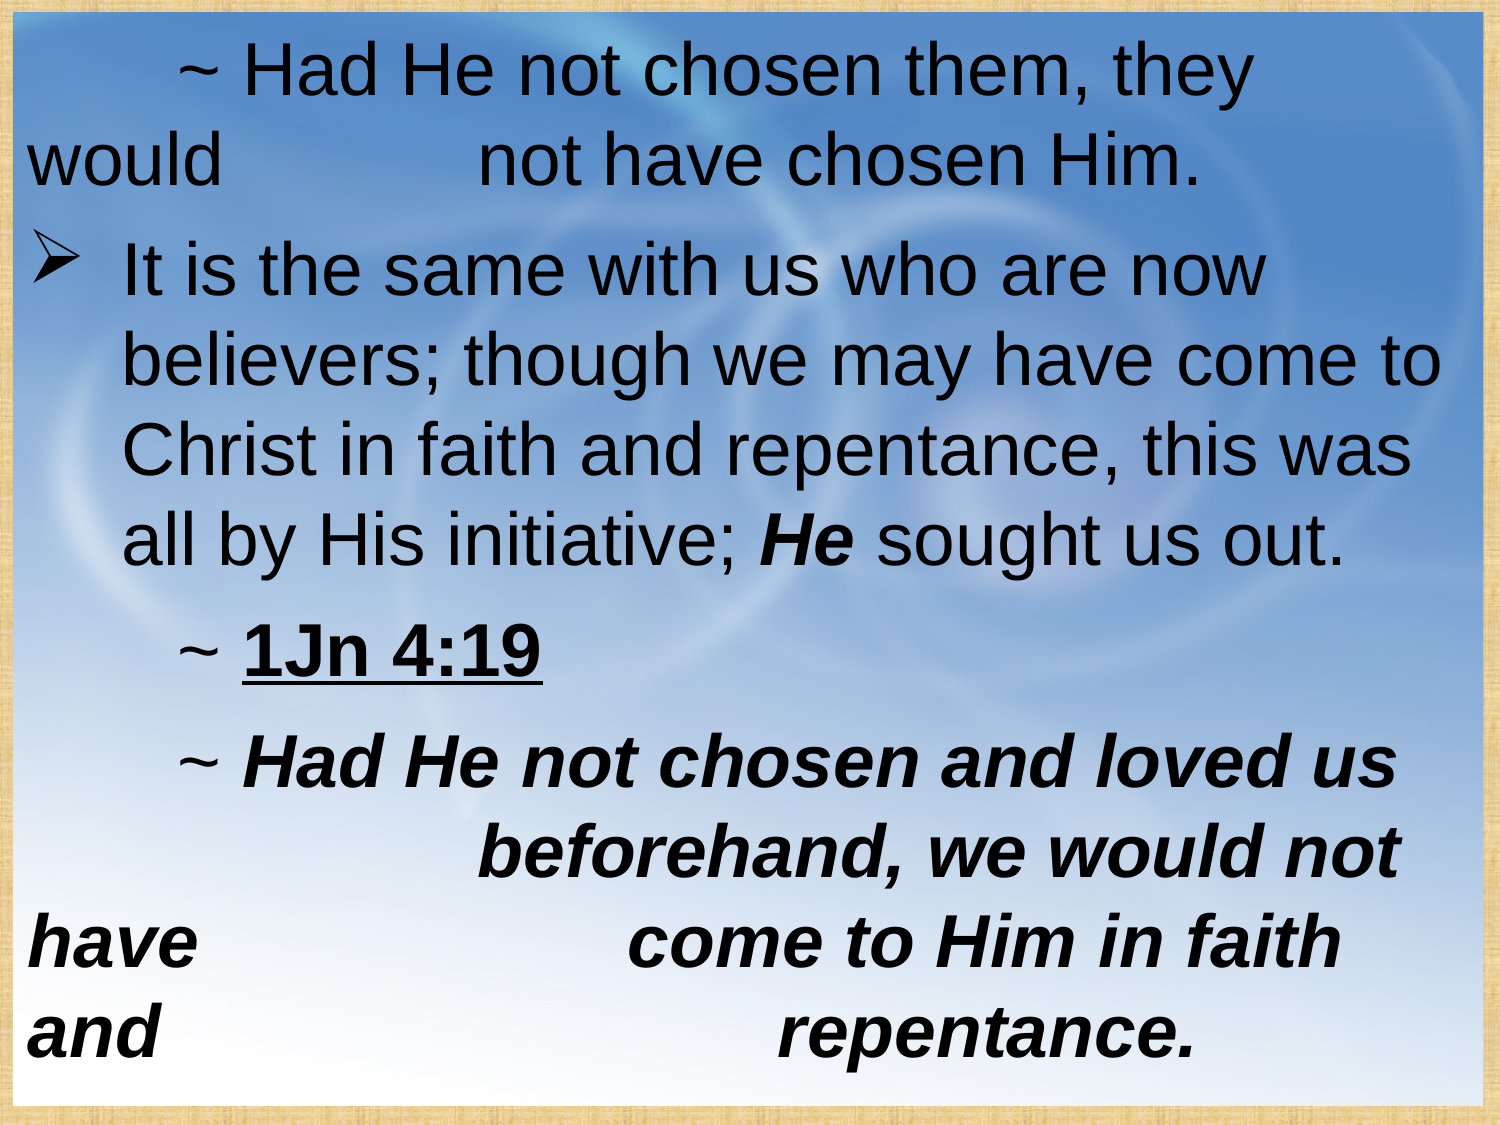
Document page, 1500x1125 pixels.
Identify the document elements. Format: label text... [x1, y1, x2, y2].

subtitle ~ Had He not chosen them, they would not have chosen Him. It is the same with us who are now believers; though we may have come to Christ in faith and repentance, this was all by His initiative; He sought us out. ~ 1Jn 4:19 ~ Had He not chosen and loved us beforehand, we would not have come to Him in faith and repentance. [12, 12, 1484, 1106]
picture [0, 0, 1500, 1125]
